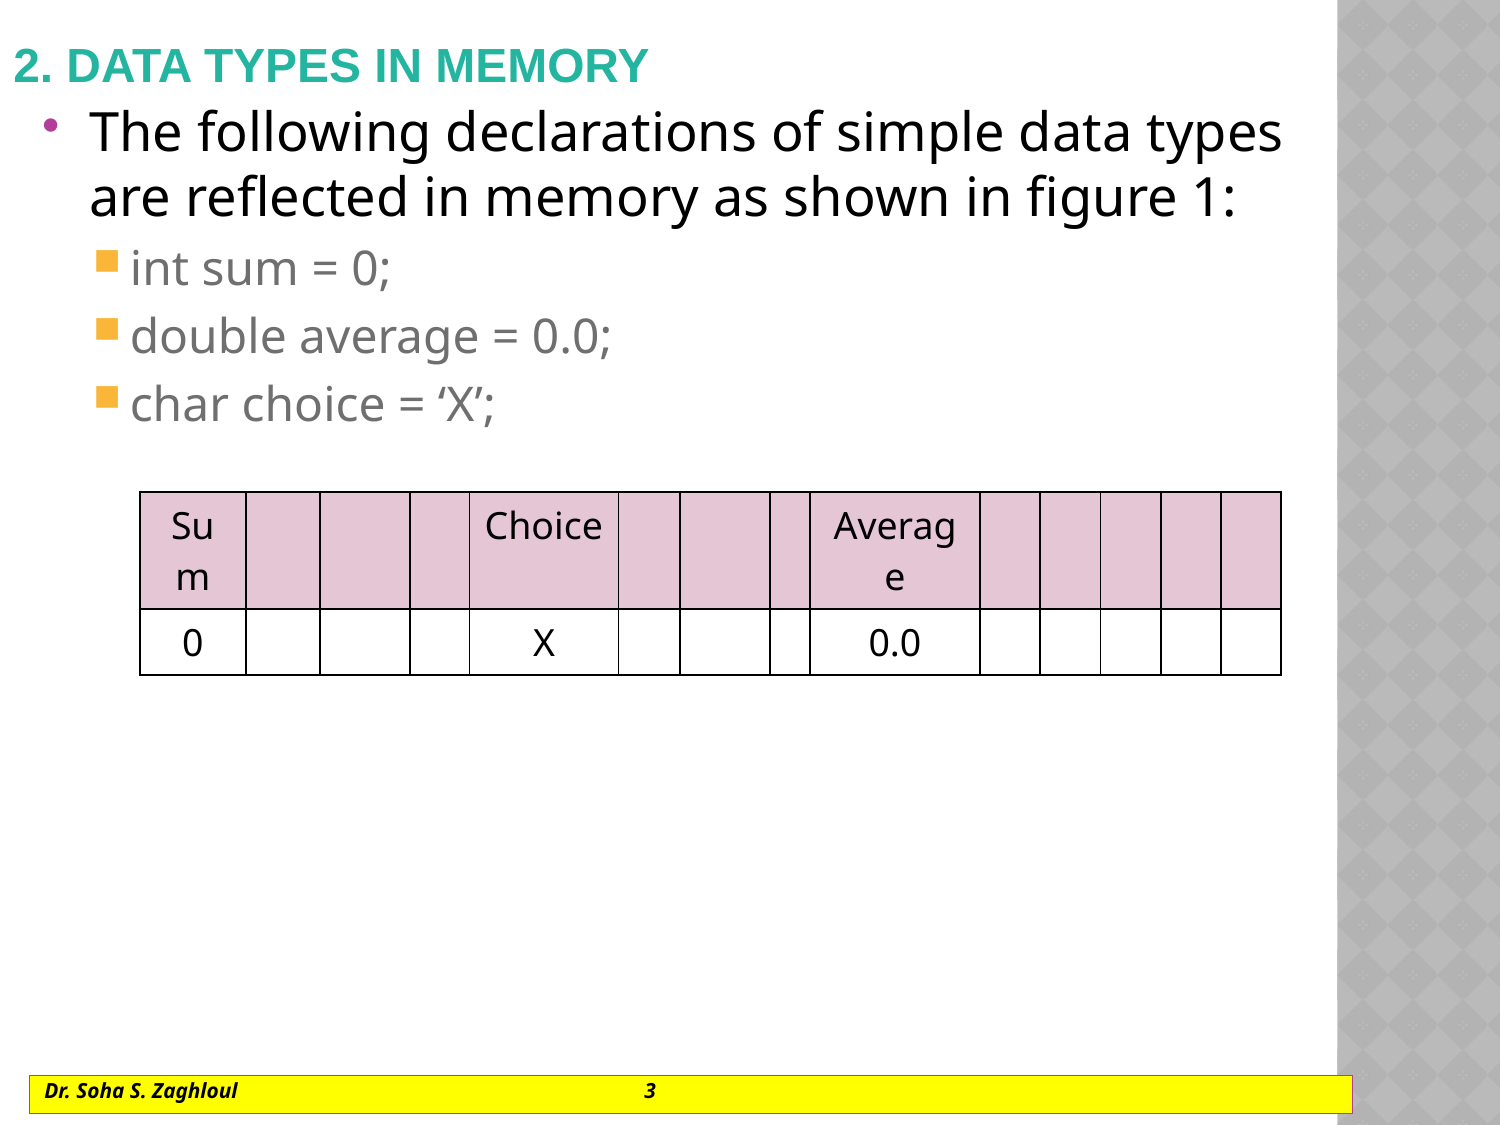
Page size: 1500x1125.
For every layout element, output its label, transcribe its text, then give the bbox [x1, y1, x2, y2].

table_header [1222, 493, 1280, 608]
table_cell [321, 610, 409, 674]
table_cell [247, 610, 319, 674]
table_cell [411, 610, 469, 674]
title 2. DATA TYPES in memory [5, 19, 1341, 93]
table_header [411, 493, 469, 608]
table_cell [771, 610, 809, 674]
table_header [321, 493, 409, 608]
list The following declarations of simple data types are reflected in memory as shown in figure 1: int sum = 0; double average = 0.0; char choice = ‘X’; [29, 93, 1341, 1059]
table_header [247, 493, 319, 608]
table_cell [981, 610, 1039, 674]
table_header Choice [470, 493, 618, 608]
table_header [771, 493, 809, 608]
table_cell [1162, 610, 1220, 674]
table_cell [1101, 610, 1160, 674]
table_cell [681, 610, 769, 674]
table_header [981, 493, 1039, 608]
table_header Sum [141, 493, 245, 608]
table_header [1041, 493, 1100, 608]
table_cell X [470, 610, 618, 674]
table_cell 0 [141, 610, 245, 674]
table_cell [1222, 610, 1280, 674]
table_header [619, 493, 679, 608]
text_box Dr. Soha S. Zaghloul 3 [29, 1075, 1353, 1114]
table_cell [1041, 610, 1100, 674]
table_header Average [811, 493, 979, 608]
table_header [1162, 493, 1220, 608]
table_header [1101, 493, 1160, 608]
table_cell [619, 610, 679, 674]
table_header [681, 493, 769, 608]
table_cell 0.0 [811, 610, 979, 674]
